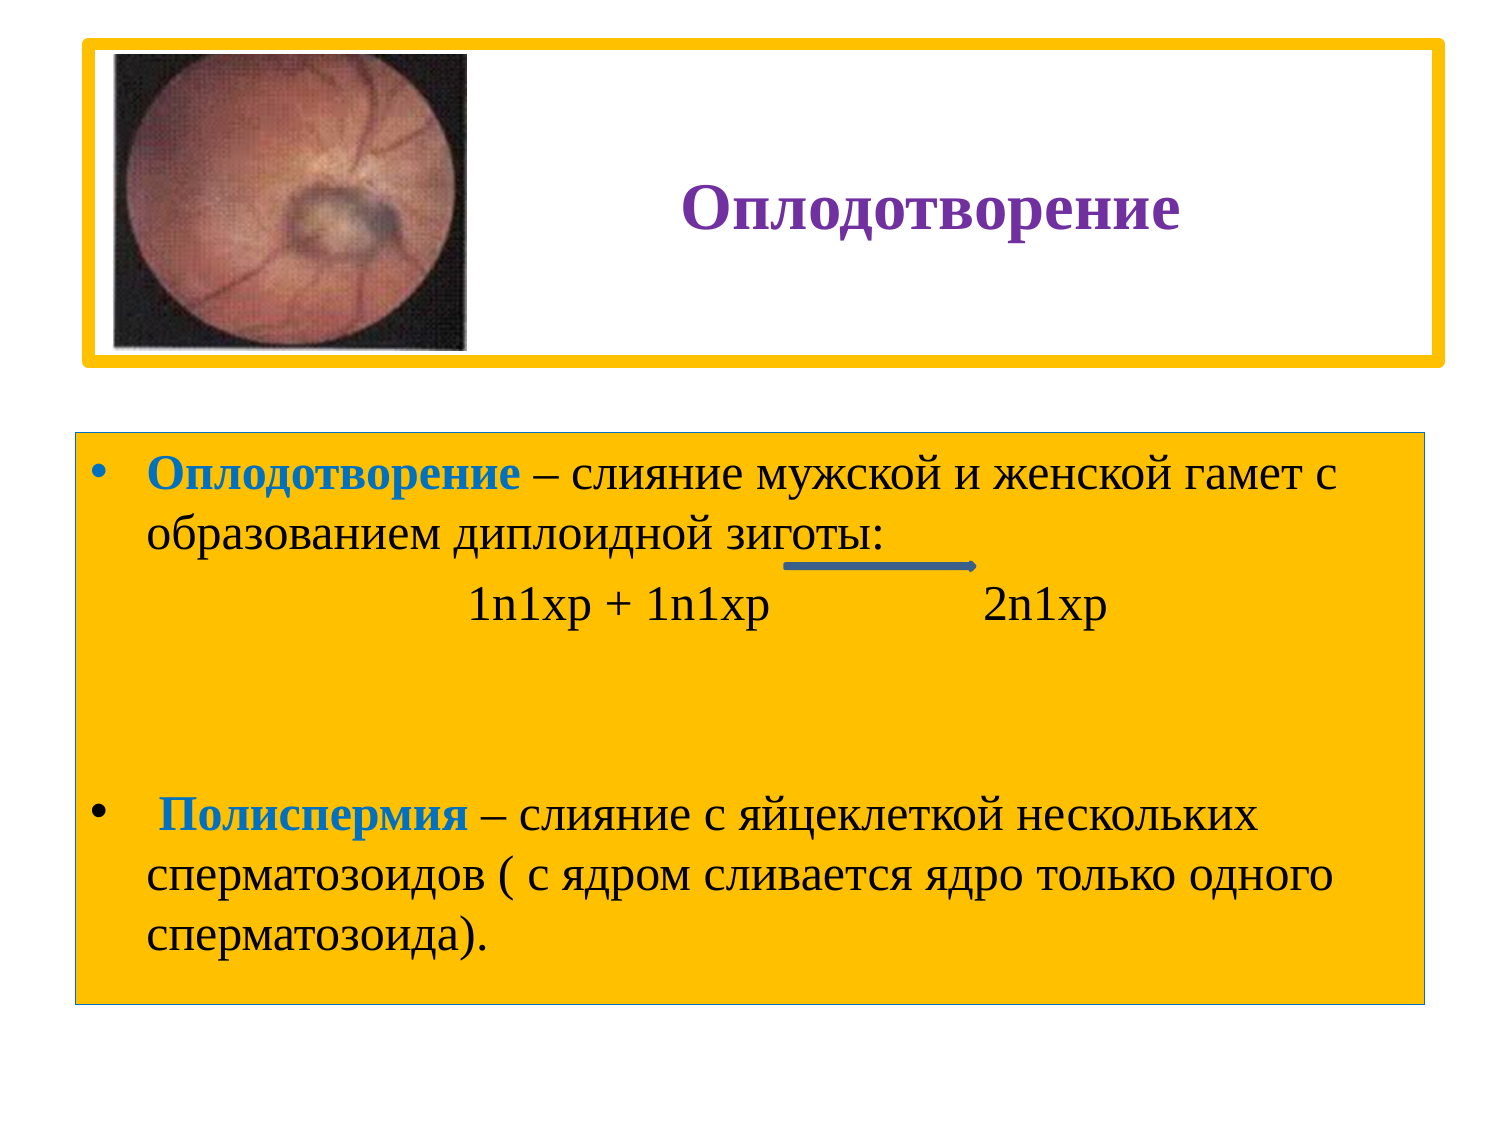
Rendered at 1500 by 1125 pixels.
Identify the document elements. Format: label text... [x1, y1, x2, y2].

text_box [783, 560, 977, 572]
picture [111, 54, 467, 352]
title Оплодотворение [88, 44, 1439, 362]
list Оплодотворение – слияние мужской и женской гамет с образованием диплоидной зиготы: 1n1хр + 1n1хр 2n1хр Полиспермия – слияние с яйцеклеткой нескольких сперматозоидов ( с ядром сливается ядро только одного сперматозоида). [75, 432, 1425, 1005]
